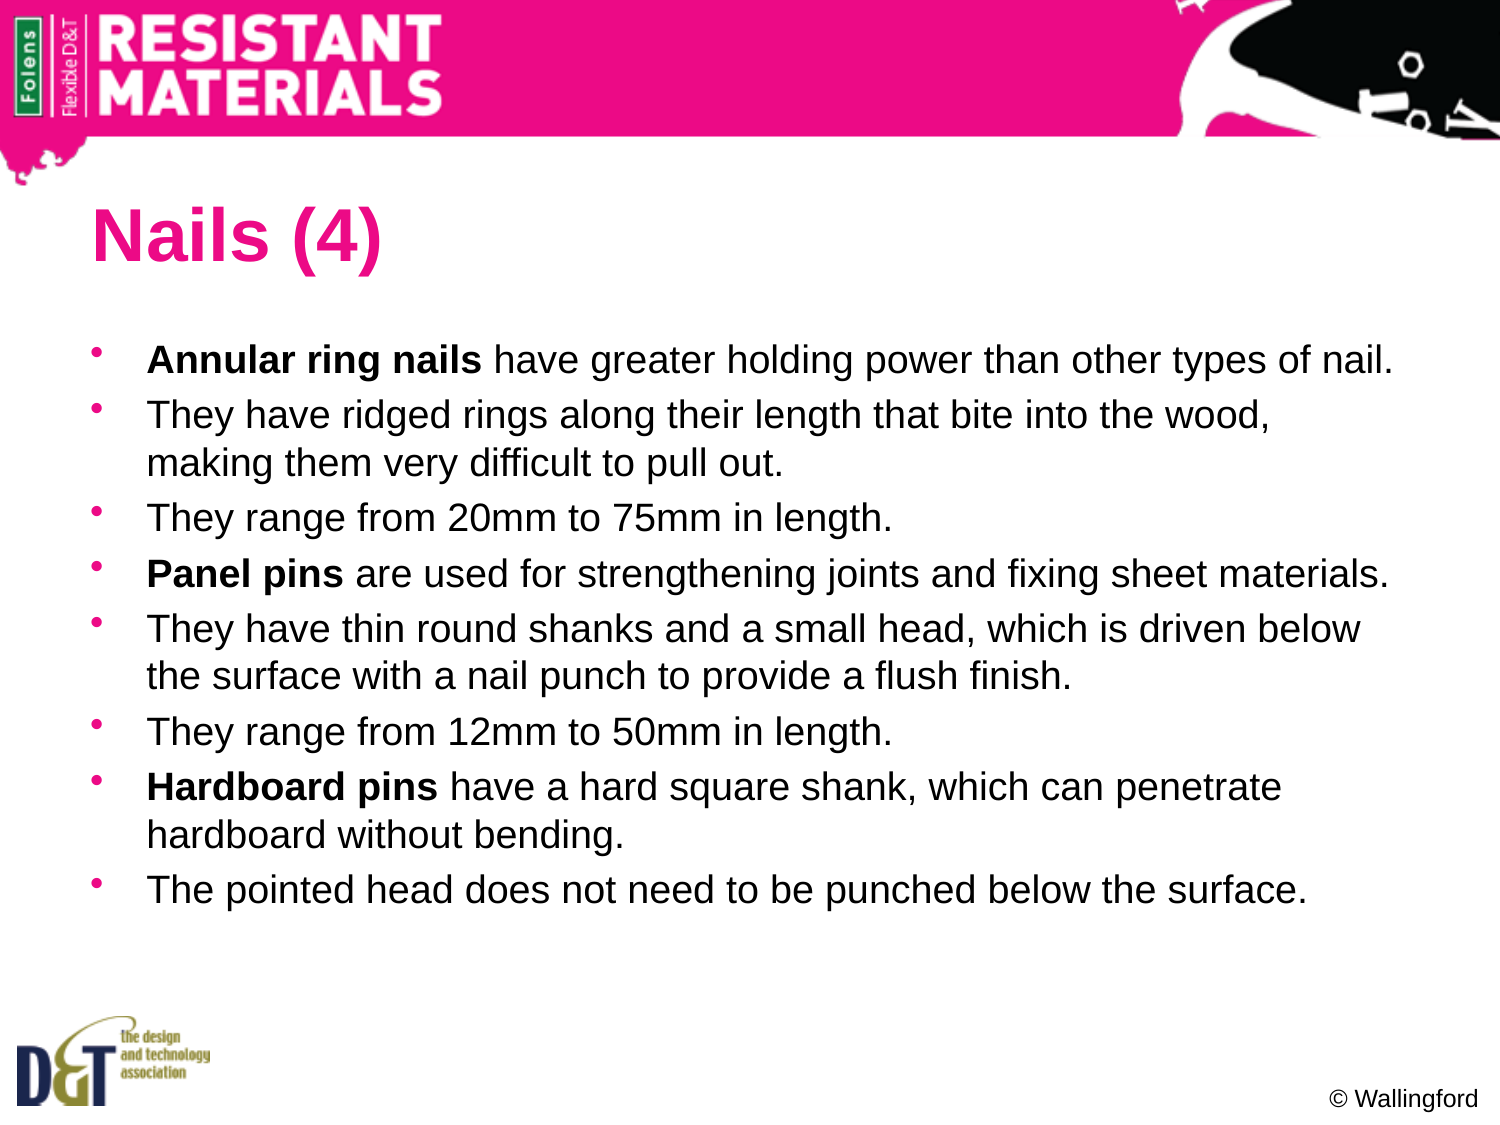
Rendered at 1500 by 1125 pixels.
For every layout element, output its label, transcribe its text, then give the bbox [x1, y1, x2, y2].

title Nails (4) [76, 160, 1427, 301]
picture [0, 0, 1500, 1125]
text_box © Wallingford [1257, 1074, 1495, 1125]
list Annular ring nails have greater holding power than other types of nail. They have ridged rings along their length that bite into the wood, making them very difficult to pull out. They range from 20mm to 75mm in length. Panel pins are used for strengthening joints and fixing sheet materials. They have thin round shanks and a small head, which is driven below the surface with a nail punch to provide a flush finish. They range from 12mm to 50mm in length. Hardboard pins have a hard square shank, which can penetrate hardboard without bending. The pointed head does not need to be punched below the surface. [75, 326, 1425, 1005]
